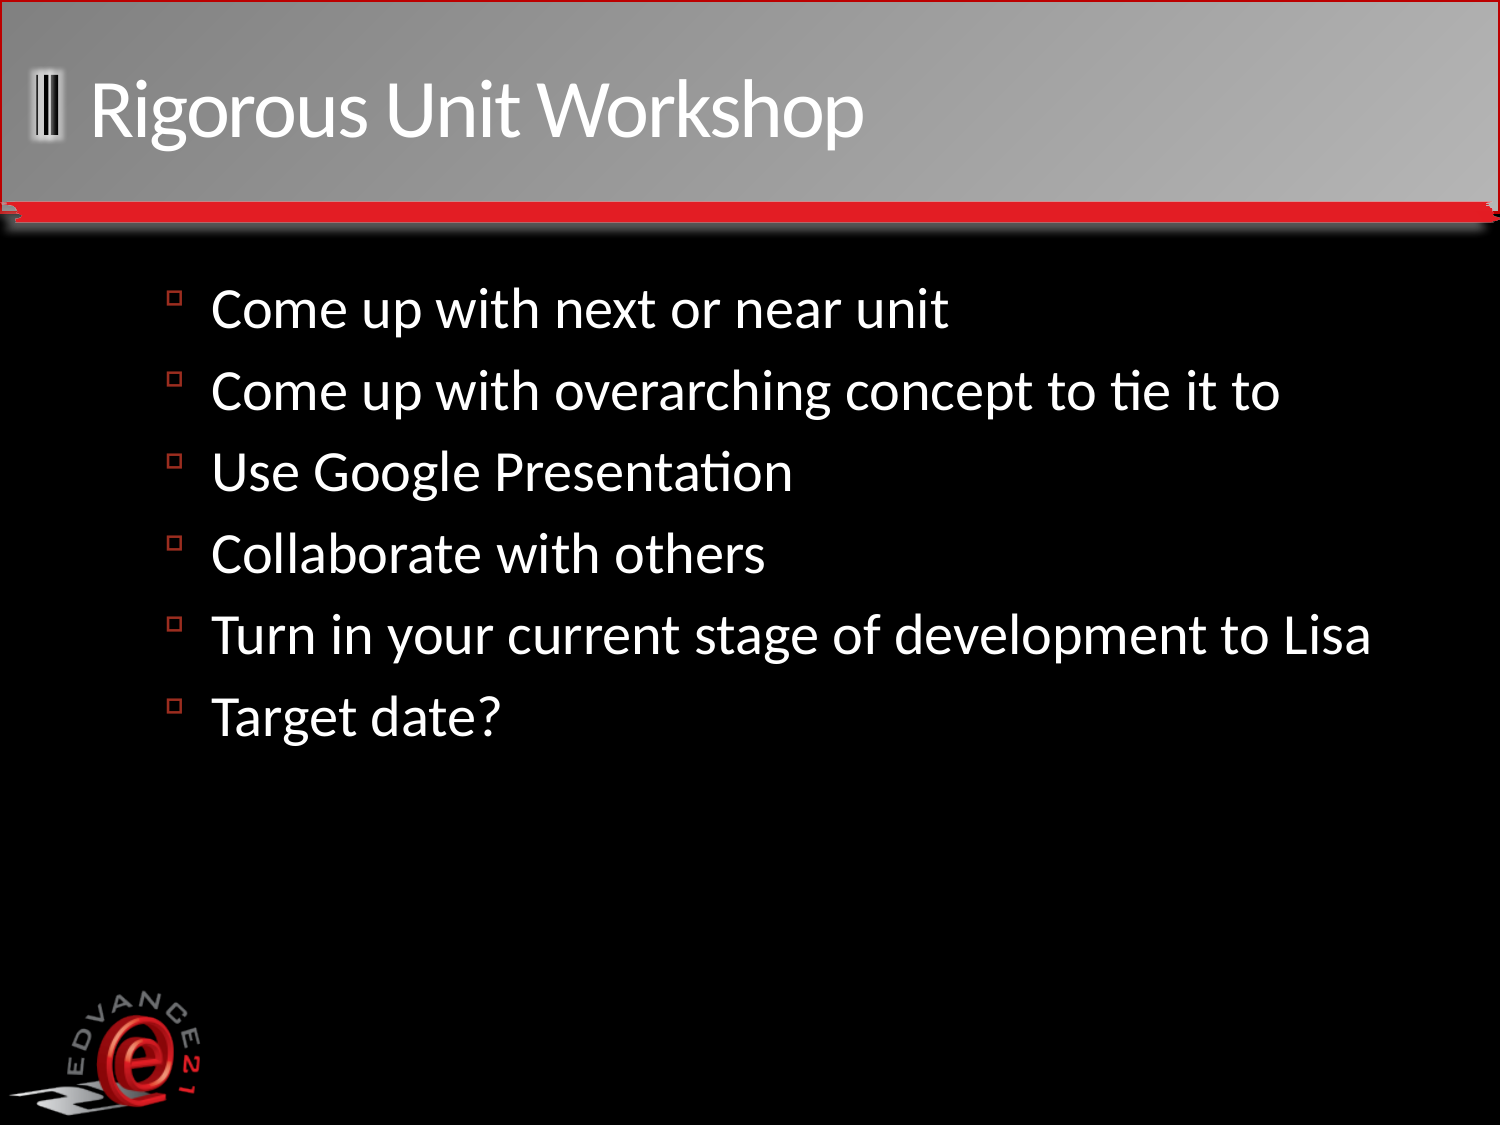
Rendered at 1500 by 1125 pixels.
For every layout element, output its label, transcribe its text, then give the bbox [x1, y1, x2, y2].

picture [0, 199, 1500, 225]
title Rigorous Unit Workshop [75, 46, 1425, 188]
picture [0, 983, 225, 1125]
list Come up with next or near unit Come up with overarching concept to tie it to Use Google Presentation Collaborate with others Turn in your current stage of development to Lisa Target date? [75, 262, 1425, 1043]
